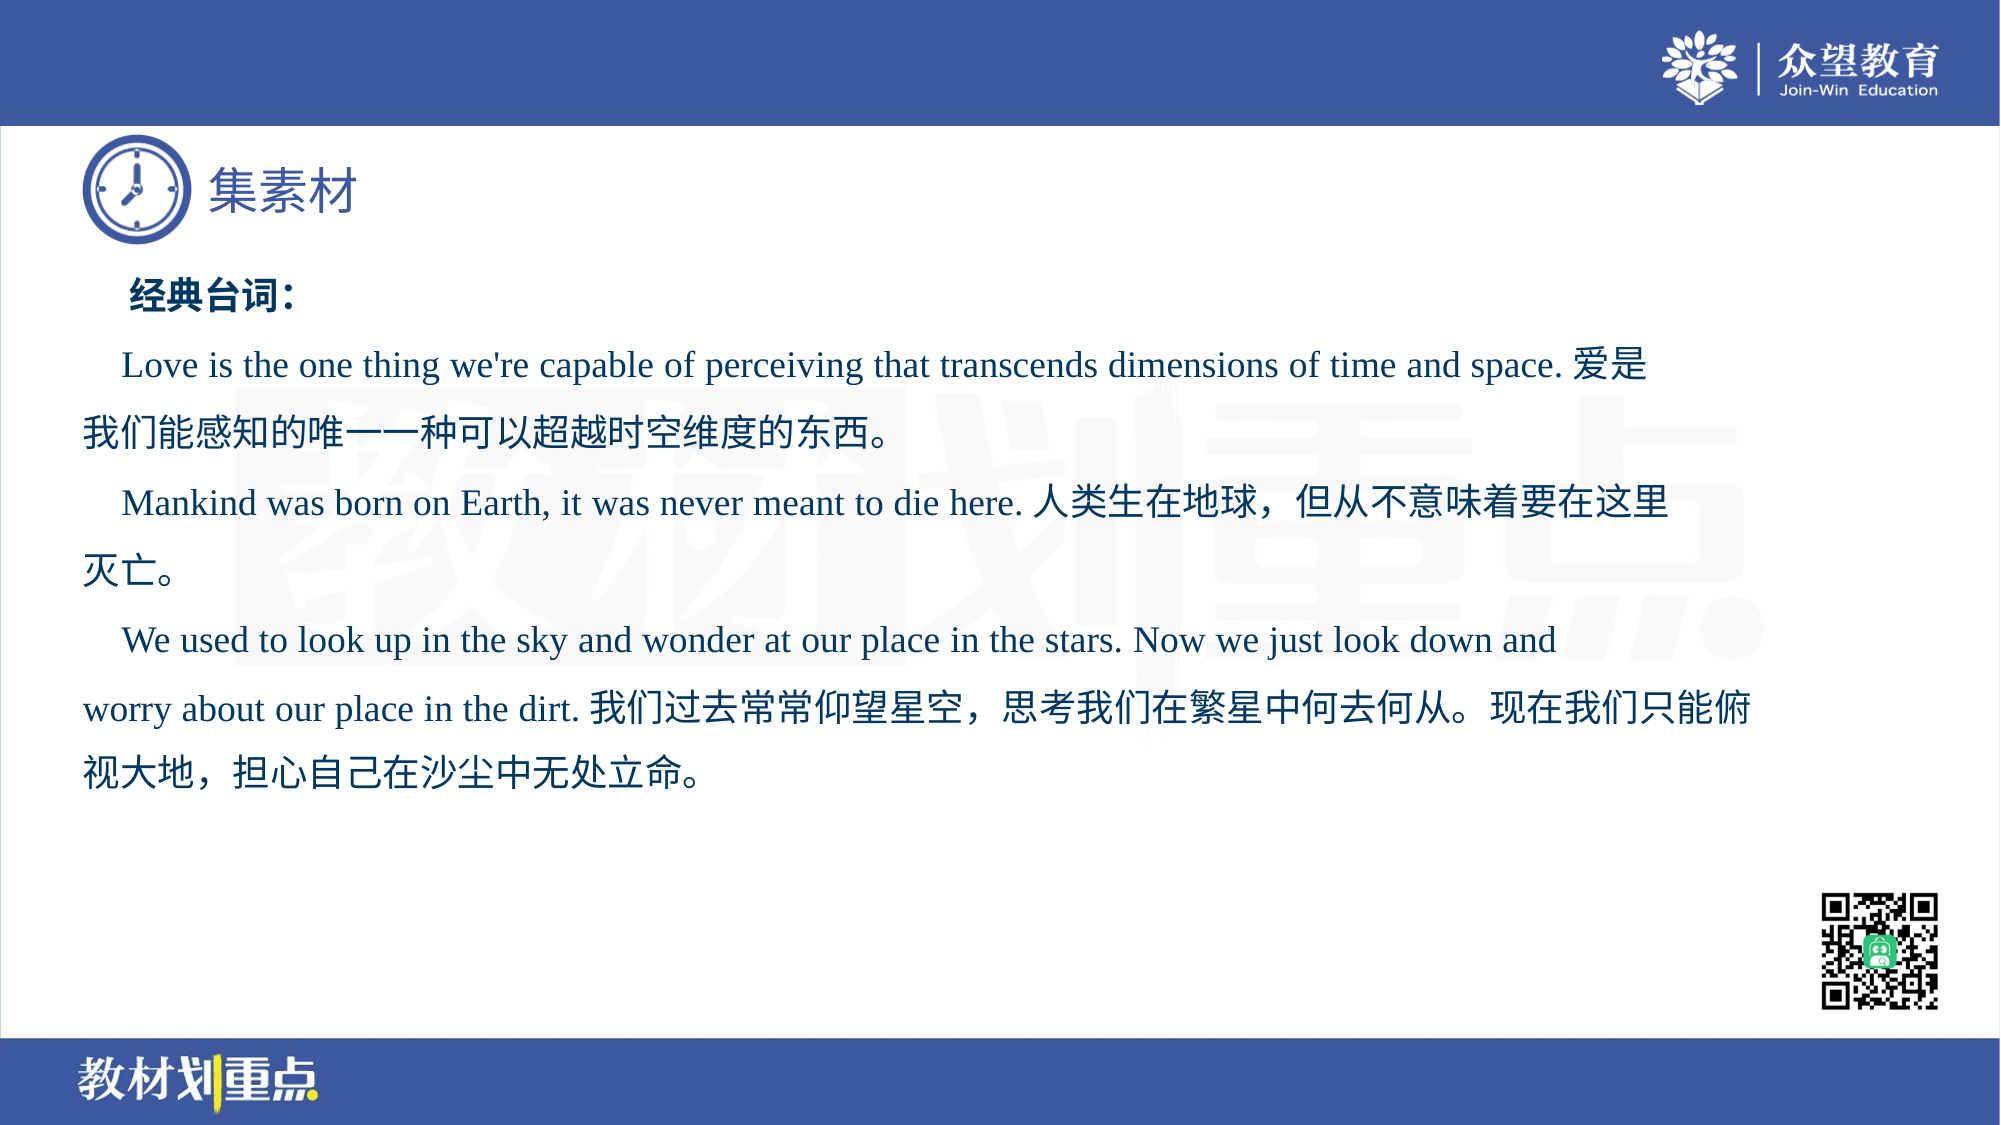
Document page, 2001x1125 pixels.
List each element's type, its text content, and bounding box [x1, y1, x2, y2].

text_box 经典台词： Love is the one thing we're capable of perceiving that transcends dimensions of time and space.爱是 我们能感知的唯一一种可以超越时空维度的东西。 Mankind was born on Earth, it was never meant to die here.人类生在地球，但从不意味着要在这里 灭亡。 We used to look up in the sky and wonder at our place in the stars. Now we just look down and worry about our place in the dirt.我们过去常常仰望星空，思考我们在繁星中何去何从。现在我们只能俯 视大地，担心自己在沙尘中无处立命。 [82, 248, 1817, 787]
picture [0, 0, 2000, 1125]
